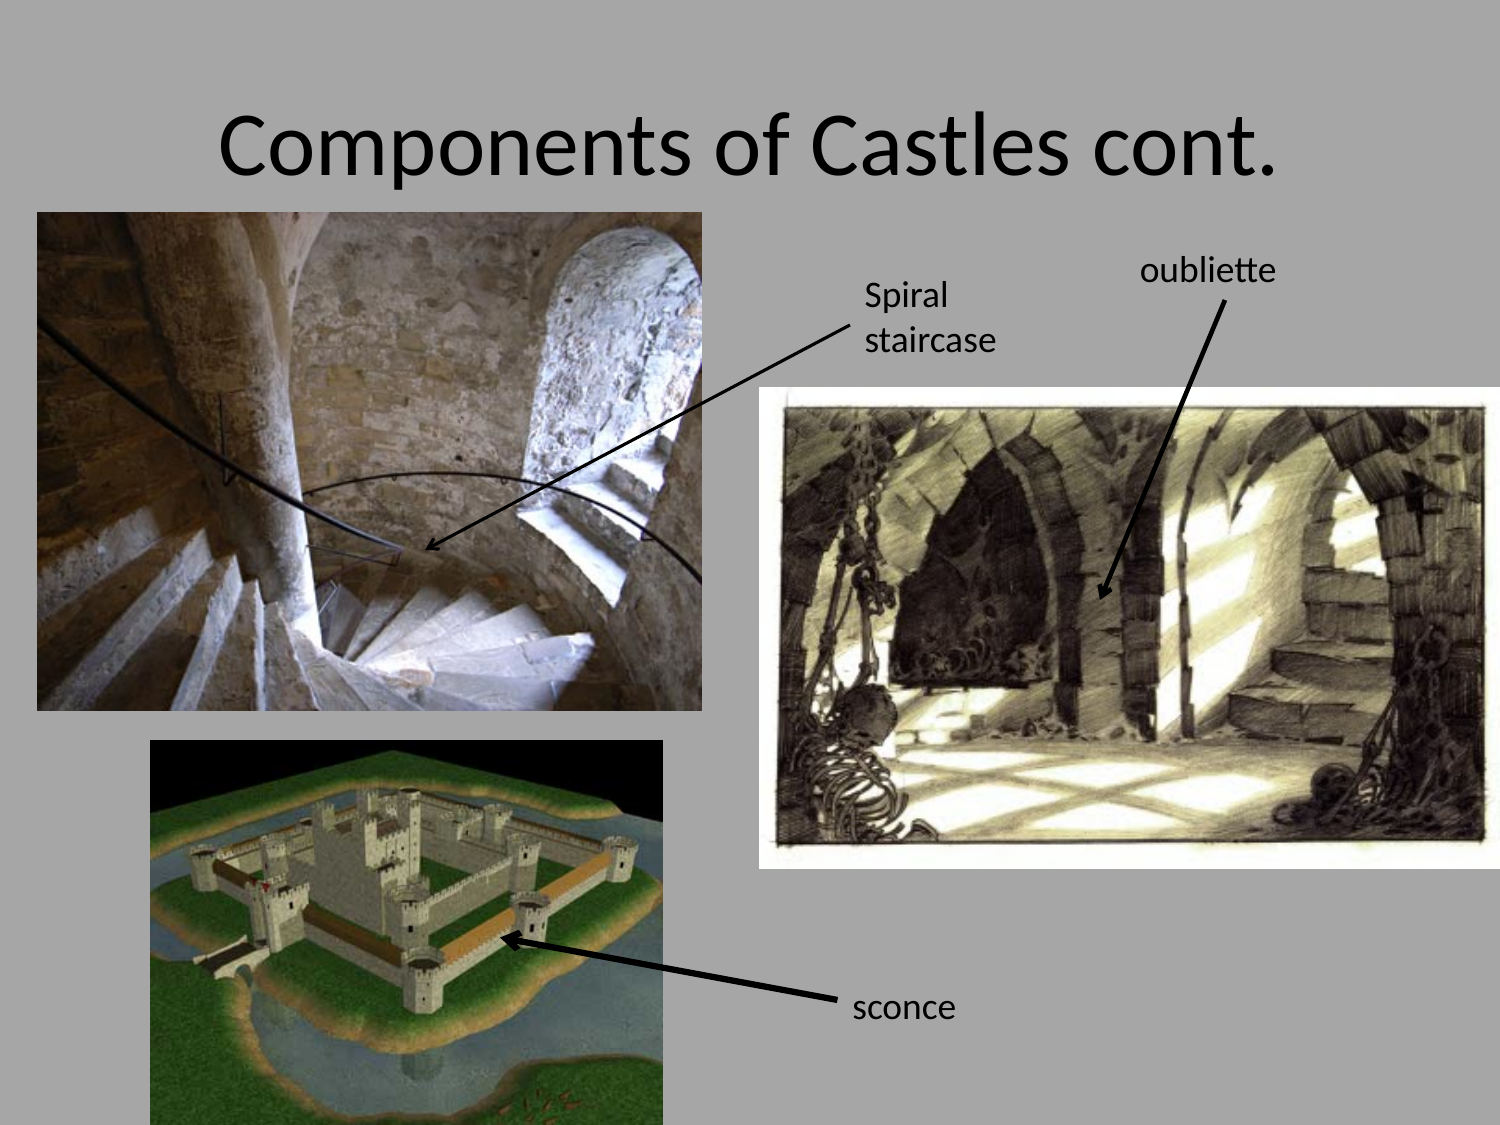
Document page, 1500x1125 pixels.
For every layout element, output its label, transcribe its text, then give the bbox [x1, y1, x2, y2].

picture [149, 740, 663, 1125]
text_box sconce [837, 974, 1138, 1035]
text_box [759, 237, 1500, 869]
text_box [37, 212, 1076, 712]
title Components of Castles cont. [75, 45, 1425, 233]
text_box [499, 937, 838, 1001]
